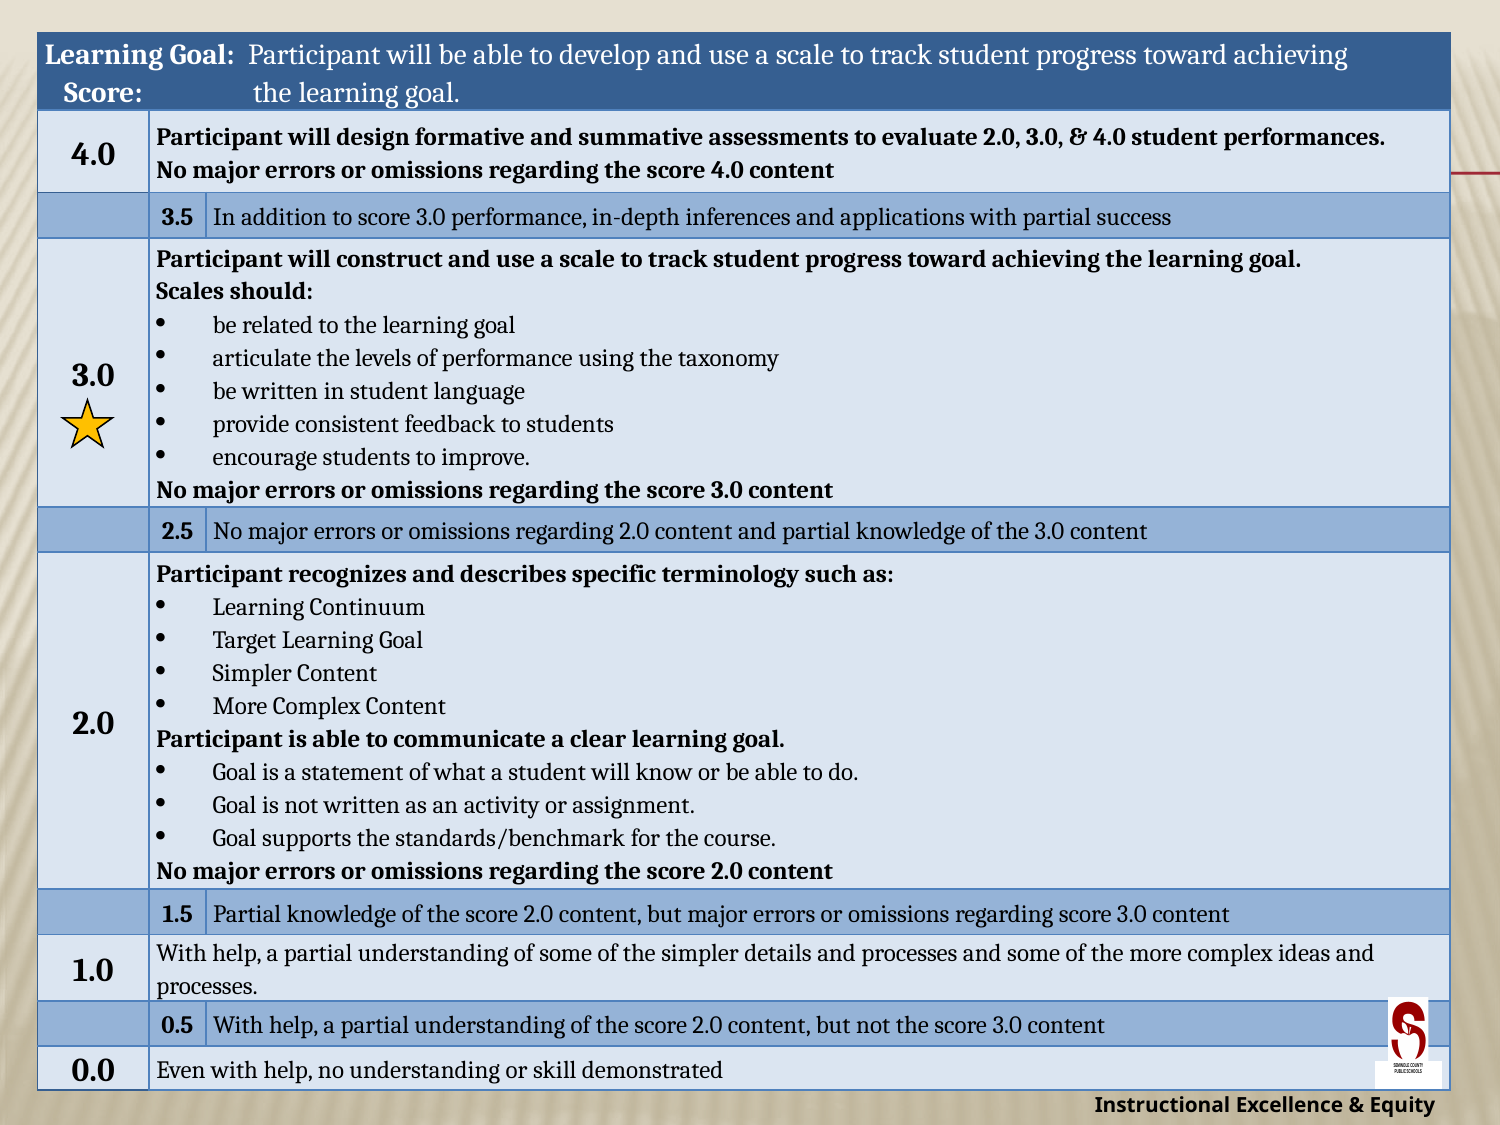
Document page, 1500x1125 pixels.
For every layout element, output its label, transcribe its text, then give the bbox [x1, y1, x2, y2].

text_box Instructional Excellence & Equity [975, 1084, 1450, 1125]
table_cell With help, a partial understanding of some of the simpler details and processes and some of the more complex ideas and processes. [150, 935, 1449, 1000]
table_cell [38, 890, 148, 934]
table_cell [38, 1002, 148, 1045]
table_cell With help, a partial understanding of the score 2.0 content, but not the score 3.0 content [207, 1002, 1368, 1045]
table_cell 3.5 [150, 193, 205, 237]
table_cell [38, 508, 148, 551]
table_cell Participant will construct and use a scale to track student progress toward achieving the learning goal. Scales should: be related to the learning goal articulate the levels of performance using the taxonomy be written in student language provide consistent feedback to students encourage students to improve. No major errors or omissions regarding the score 3.0 content [150, 239, 1449, 506]
table_cell In addition to score 3.0 performance, in-depth inferences and applications with partial success [207, 193, 1449, 237]
table_cell No major errors or omissions regarding 2.0 content and partial knowledge of the 3.0 content [207, 508, 1449, 551]
table_cell 1.0 [38, 935, 148, 1000]
table_cell Participant recognizes and describes specific terminology such as: Learning Continuum Target Learning Goal Simpler Content More Complex Content Participant is able to communicate a clear learning goal. Goal is a statement of what a student will know or be able to do. Goal is not written as an activity or assignment. Goal supports the standards/benchmark for the course. No major errors or omissions regarding the score 2.0 content [150, 553, 1449, 888]
table_cell Even with help, no understanding or skill demonstrated [150, 1047, 1364, 1089]
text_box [1374, 997, 1443, 1096]
text_box [62, 399, 113, 447]
table_cell Participant will design formative and summative assessments to evaluate 2.0, 3.0, & 4.0 student performances. No major errors or omissions regarding the score 4.0 content [150, 111, 1449, 192]
table_cell 2.0 [38, 553, 148, 888]
table_header Learning Goal: Participant will be able to develop and use a scale to track student progress toward achieving Score: the learning goal. [38, 34, 1449, 109]
table_cell 1.5 [150, 890, 205, 934]
table_cell 4.0 [38, 111, 148, 192]
table_cell 2.5 [150, 508, 205, 551]
table_cell 0.0 [38, 1047, 148, 1089]
table_cell [38, 193, 148, 237]
table_cell Partial knowledge of the score 2.0 content, but major errors or omissions regarding score 3.0 content [207, 890, 1449, 934]
table_cell 3.0 [38, 239, 148, 506]
table_cell 0.5 [150, 1002, 205, 1045]
